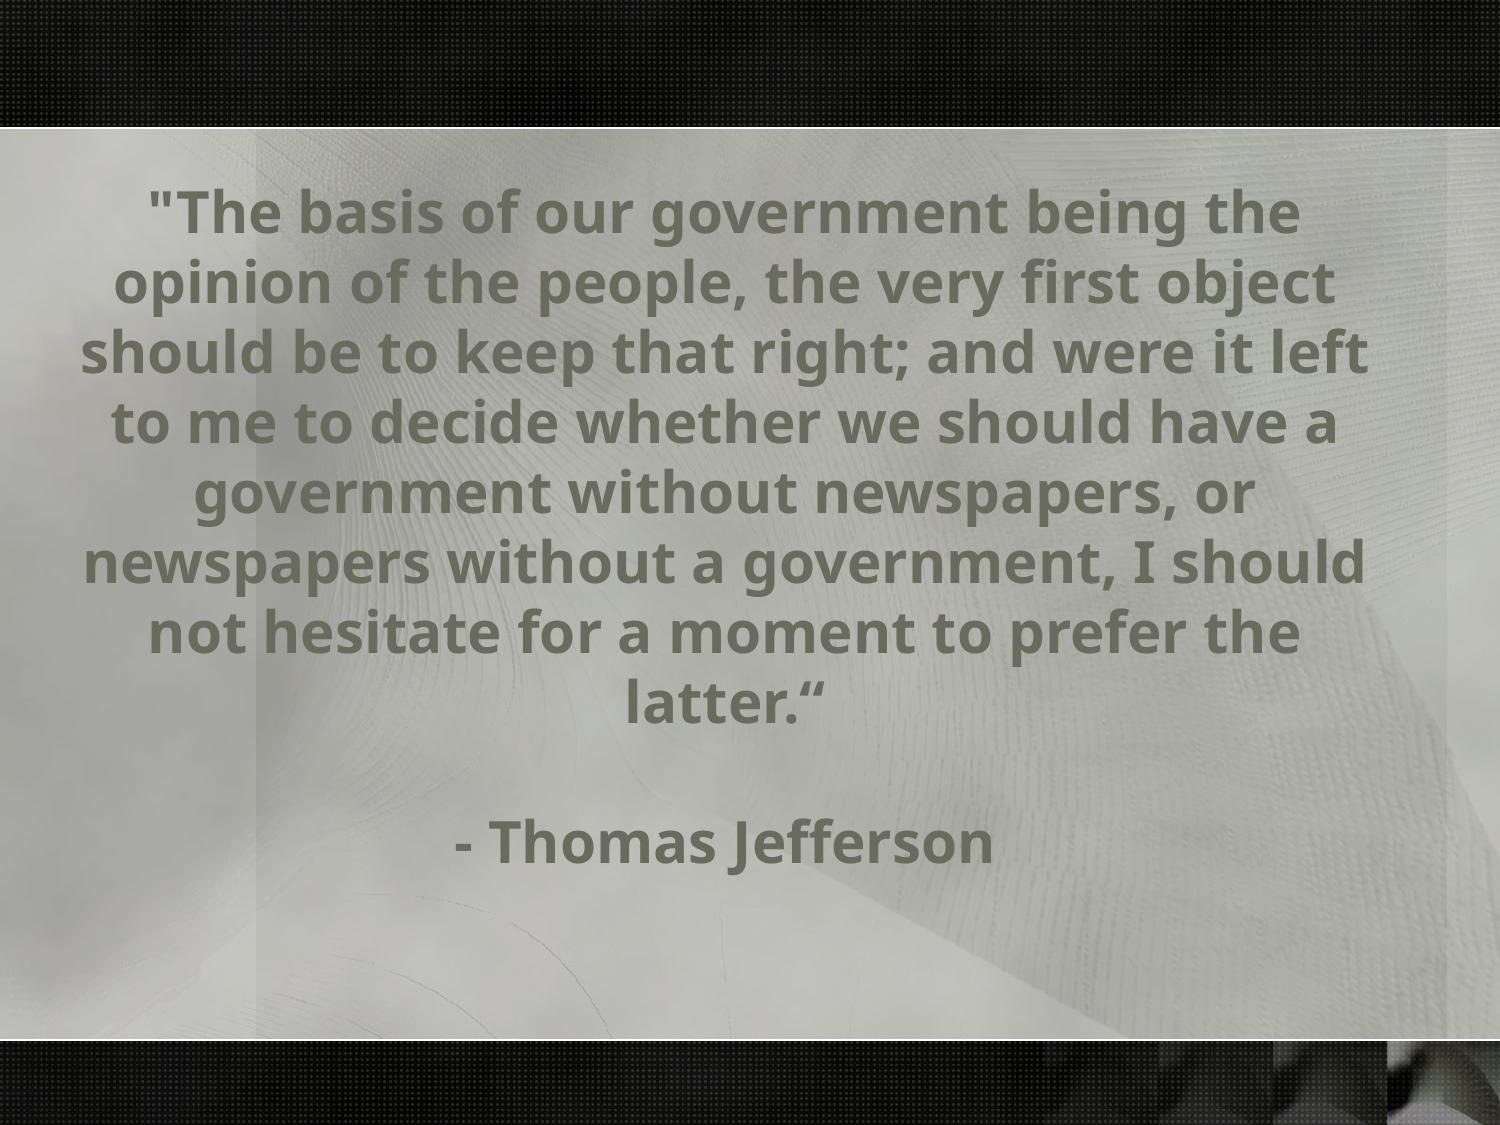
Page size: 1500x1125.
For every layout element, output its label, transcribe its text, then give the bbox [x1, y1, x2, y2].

picture [0, 0, 1500, 1125]
title "The basis of our government being the opinion of the people, the very first object should be to keep that right; and were it left to me to decide whether we should have a government without newspapers, or newspapers without a government, I should not hesitate for a moment to prefer the latter.“ - Thomas Jefferson [49, 62, 1401, 988]
